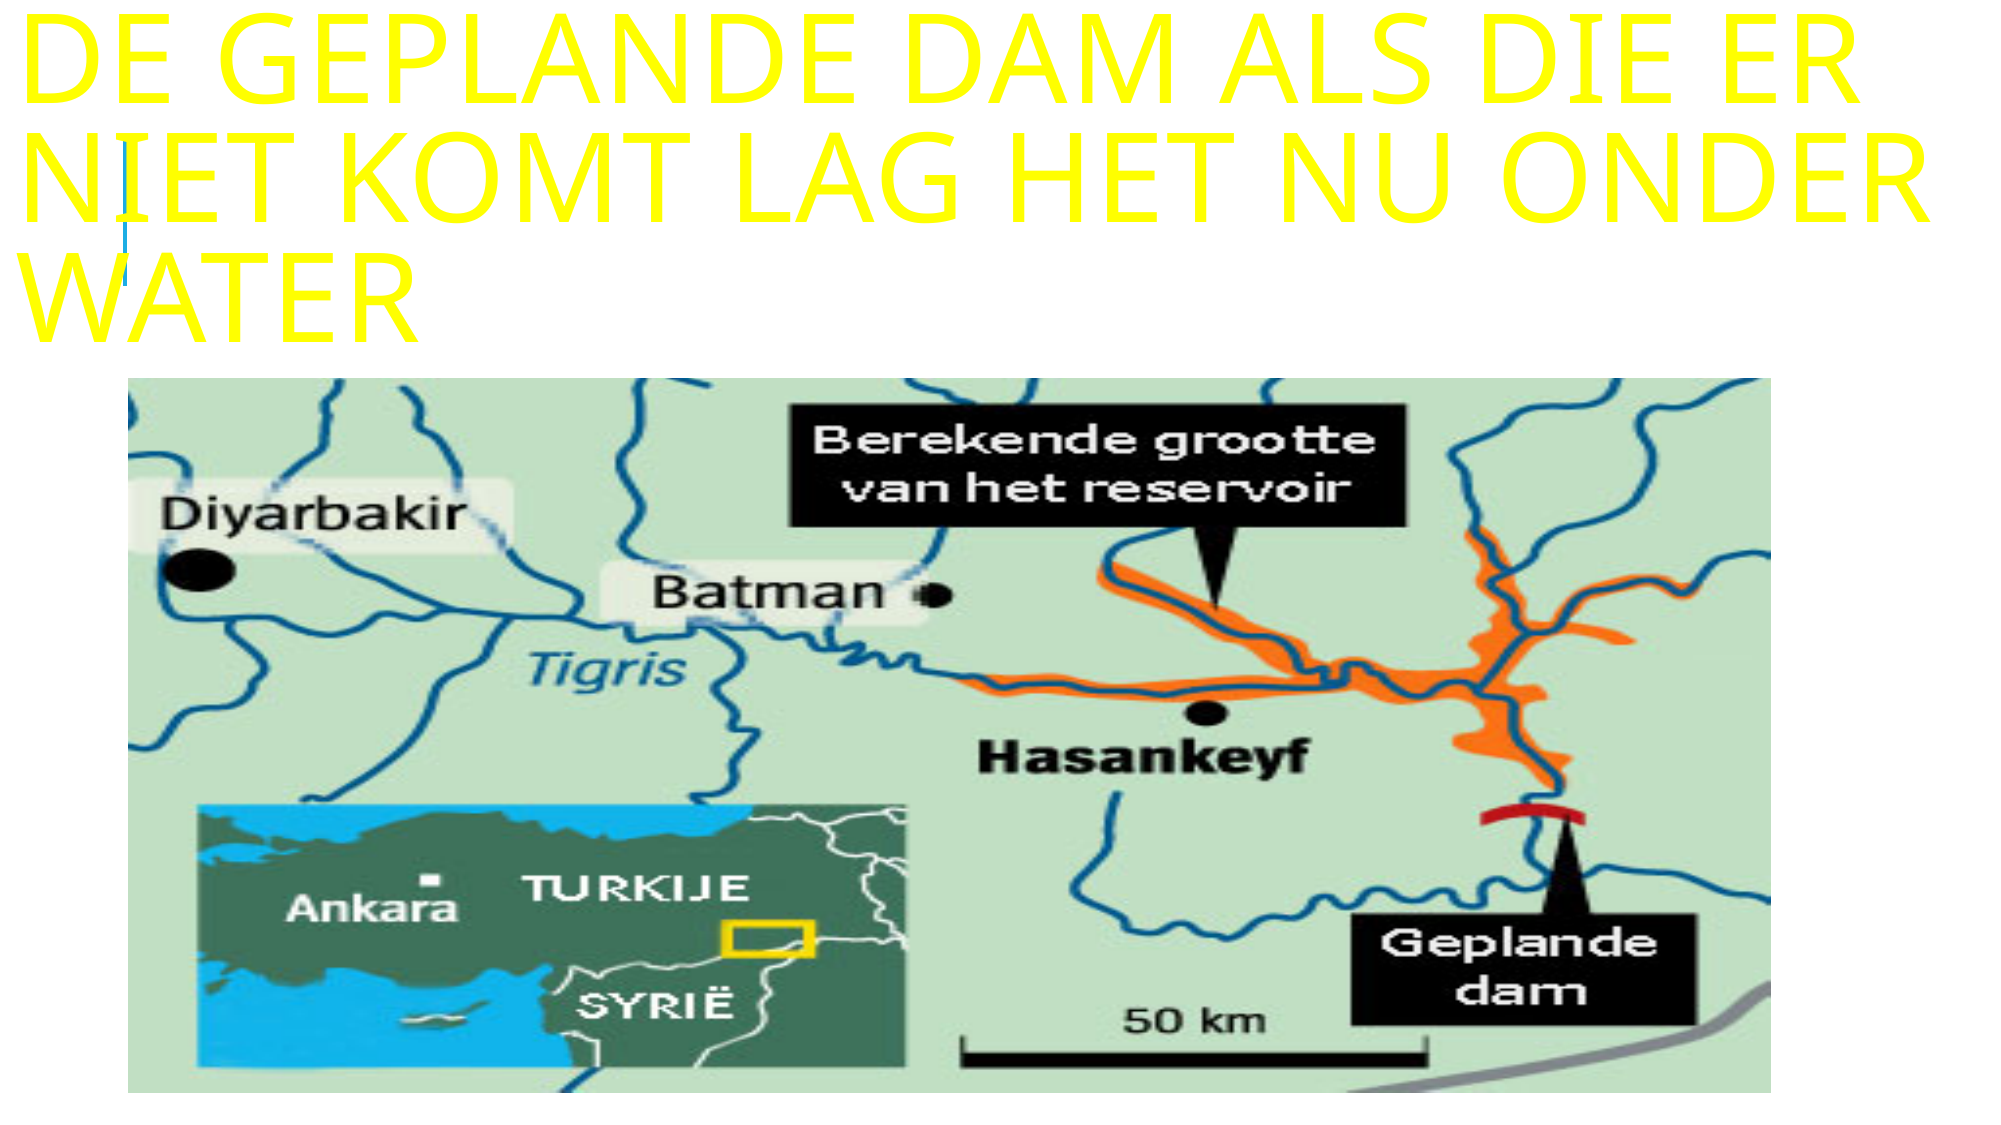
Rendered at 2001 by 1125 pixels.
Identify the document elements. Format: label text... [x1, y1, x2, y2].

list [128, 378, 1771, 1094]
title DE geplande Dam als die er niet komt lag het nu onder water [0, 0, 2000, 379]
